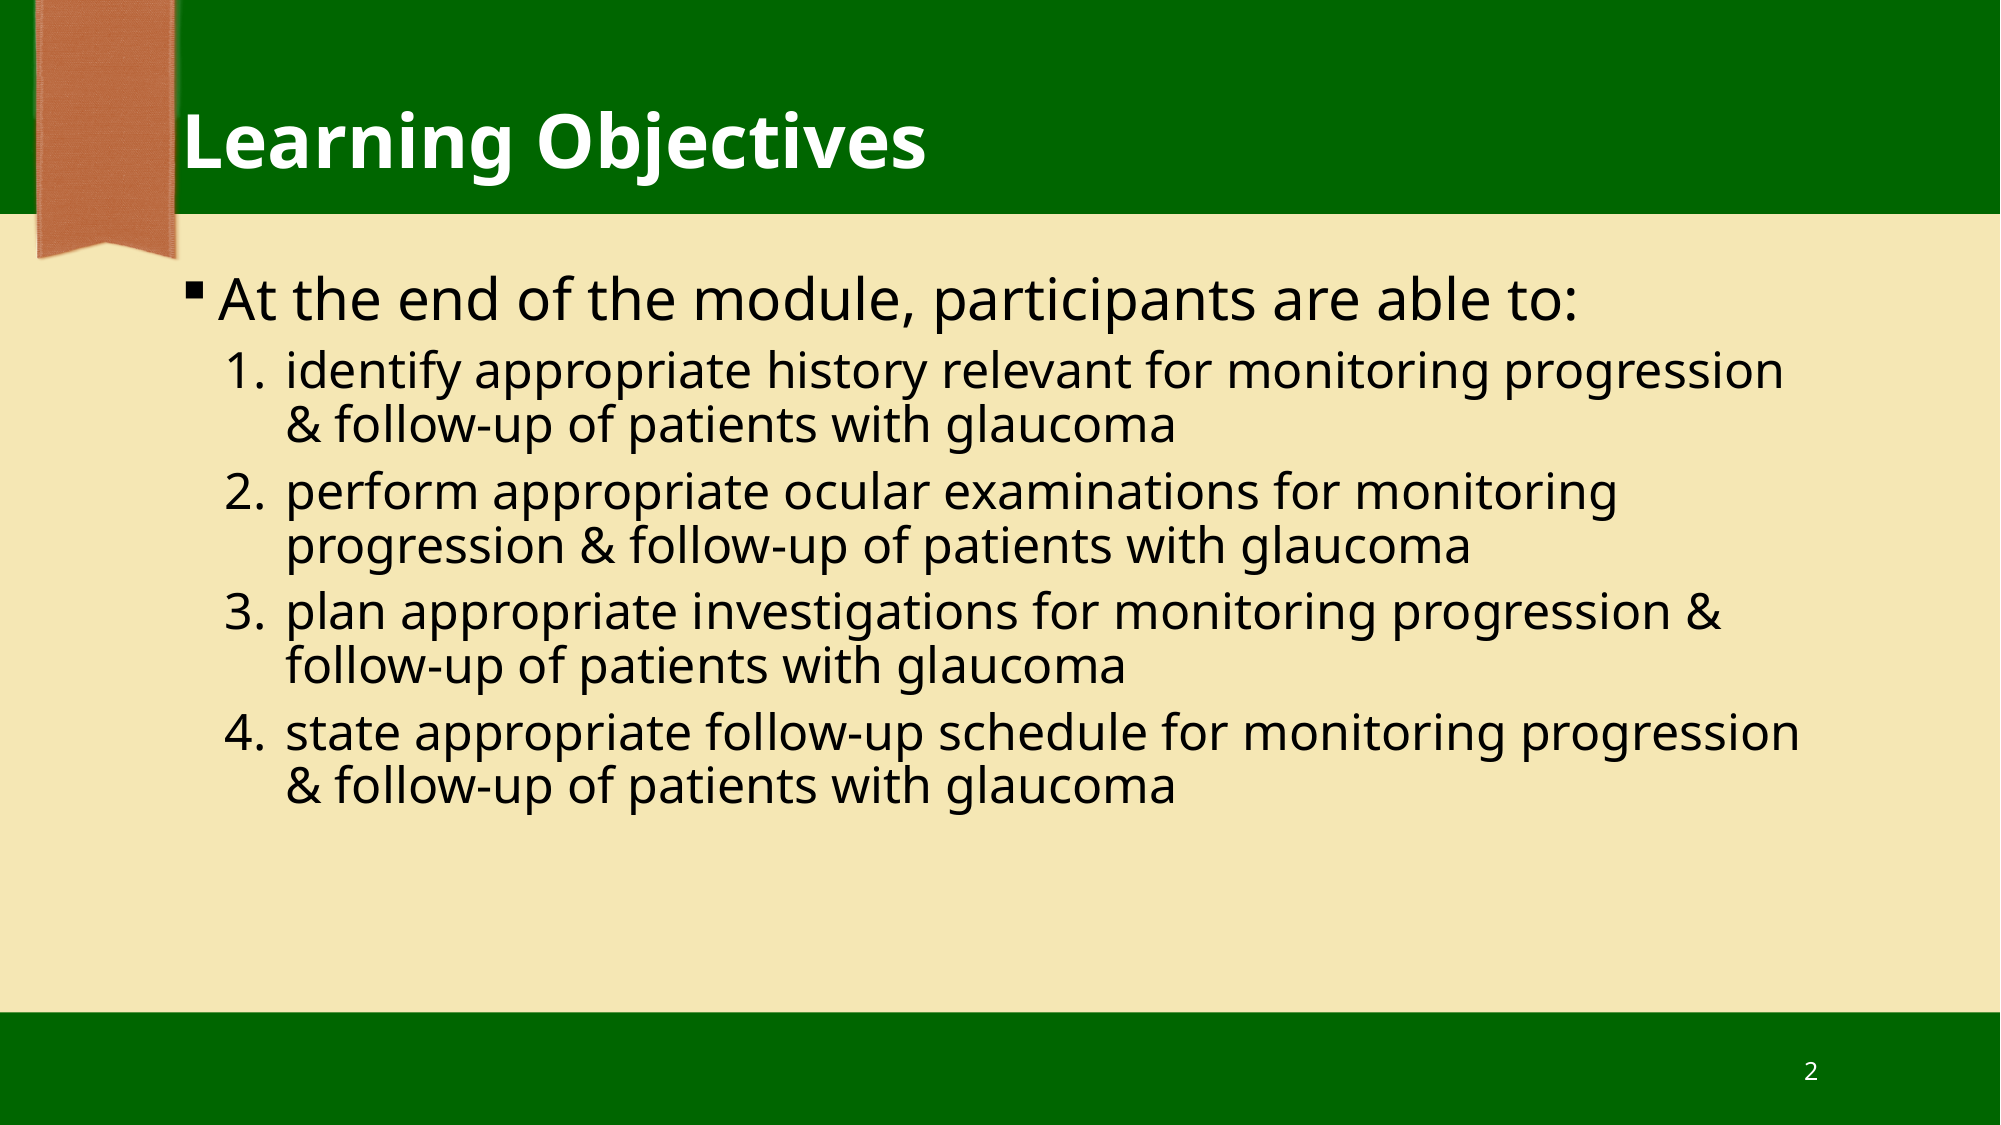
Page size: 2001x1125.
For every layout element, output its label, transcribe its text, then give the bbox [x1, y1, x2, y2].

list At the end of the module, participants are able to: identify appropriate history relevant for monitoring progression & follow-up of patients with glaucoma perform appropriate ocular examinations for monitoring progression & follow-up of patients with glaucoma plan appropriate investigations for monitoring progression & follow-up of patients with glaucoma state appropriate follow-up schedule for monitoring progression & follow-up of patients with glaucoma [181, 262, 1819, 1013]
slide_number 2 [1518, 1042, 1819, 1103]
title Learning Objectives [181, 12, 1819, 193]
